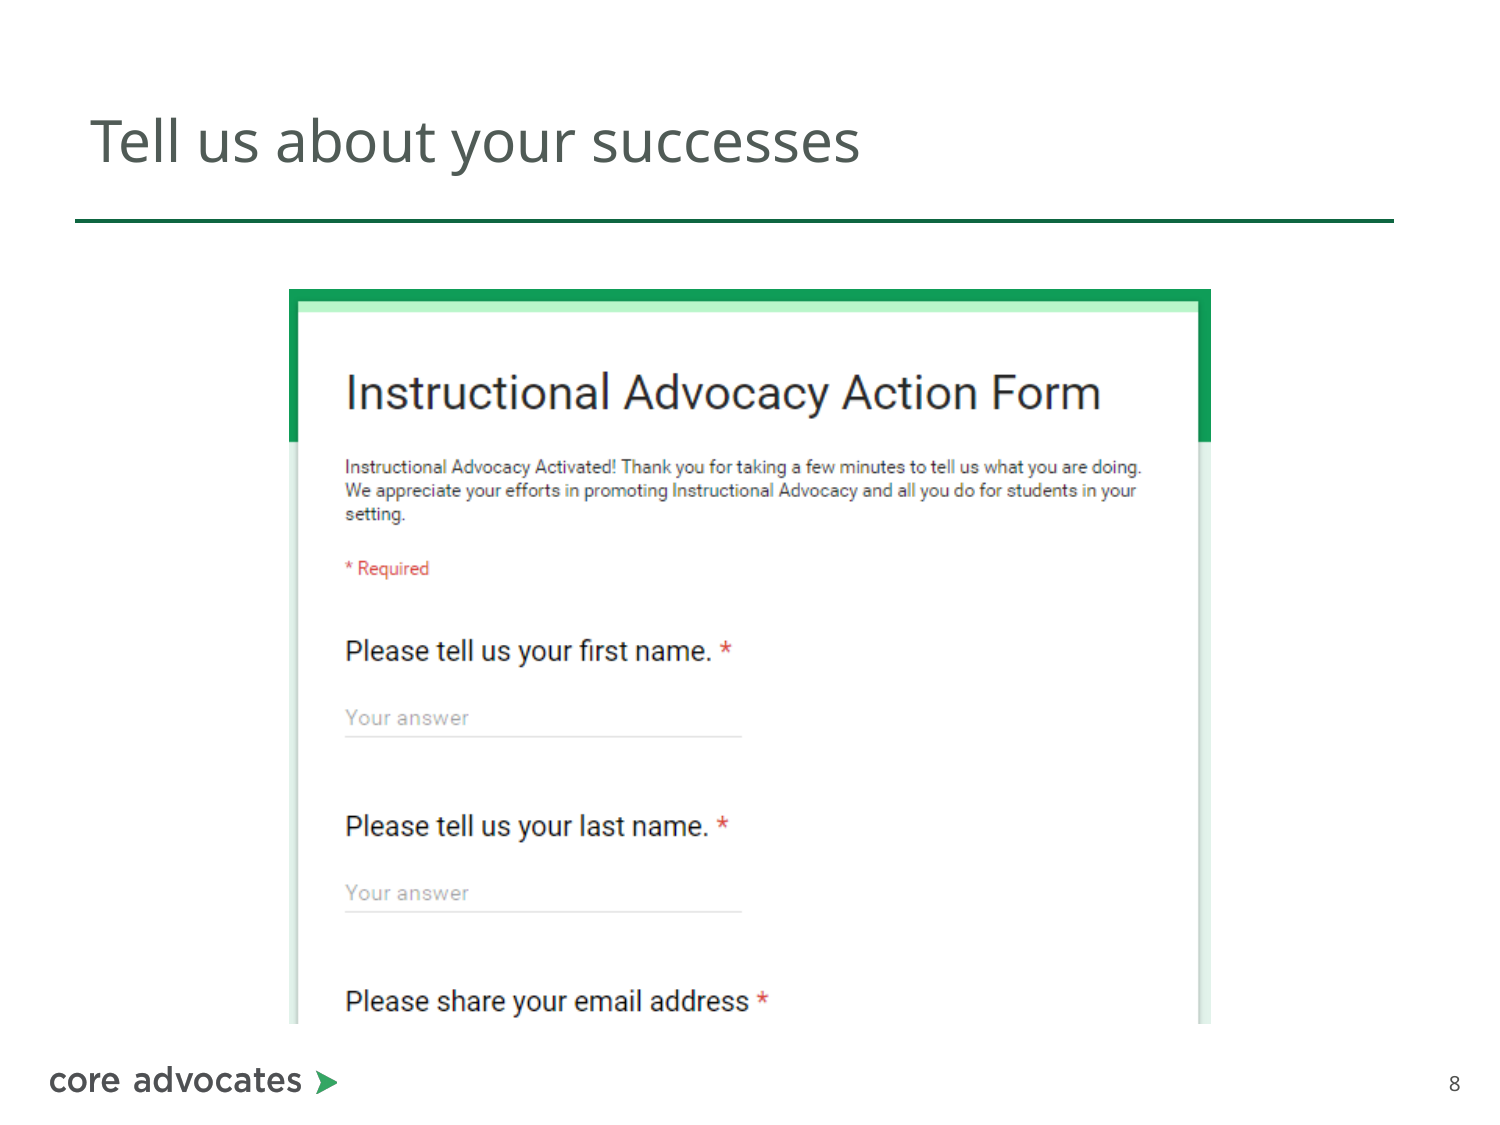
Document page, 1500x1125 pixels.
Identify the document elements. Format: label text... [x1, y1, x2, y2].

picture [288, 288, 1212, 1024]
picture [50, 1066, 337, 1094]
title Tell us about your successes [75, 45, 1425, 233]
